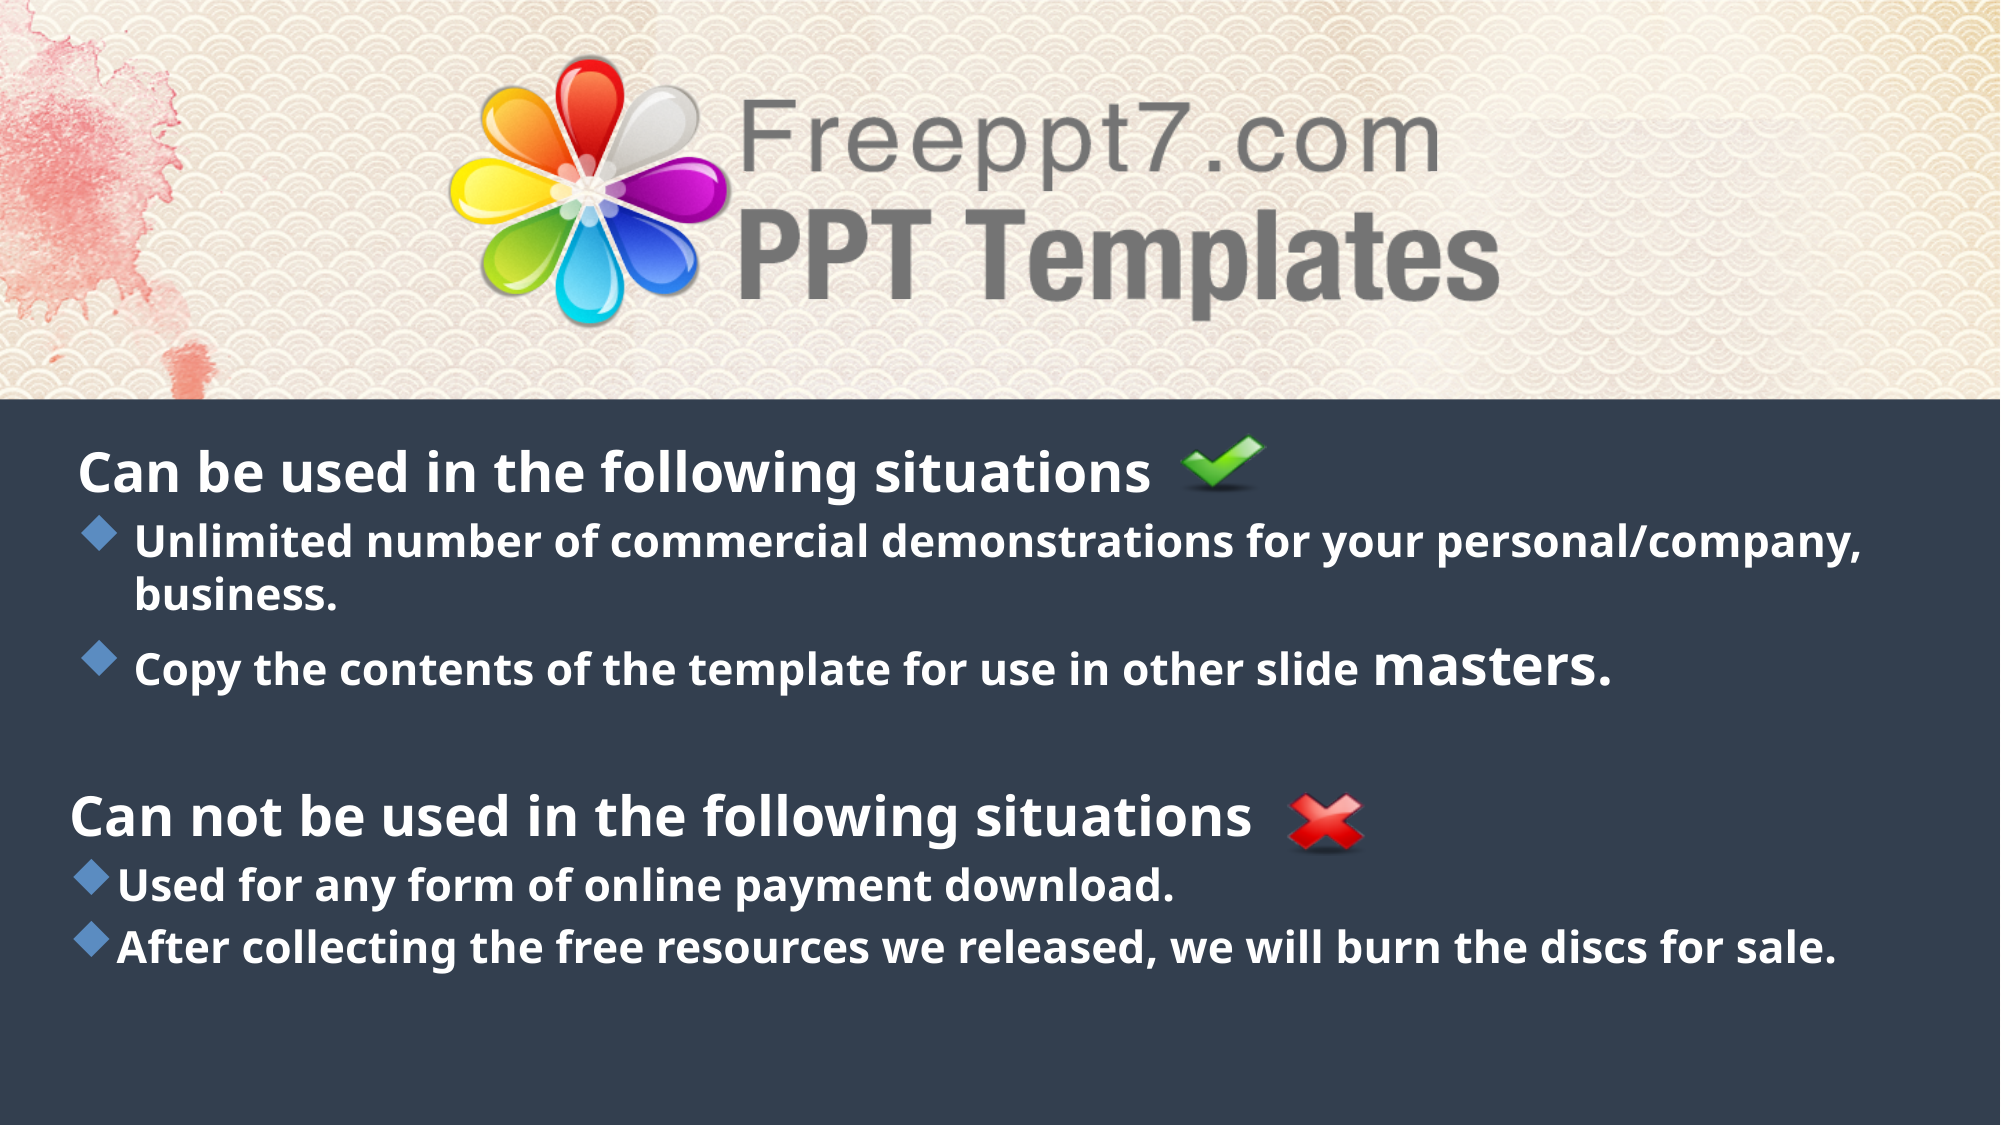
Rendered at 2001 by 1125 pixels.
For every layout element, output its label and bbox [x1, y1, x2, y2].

text_box [0, 399, 2000, 1125]
picture [0, 0, 2001, 1125]
